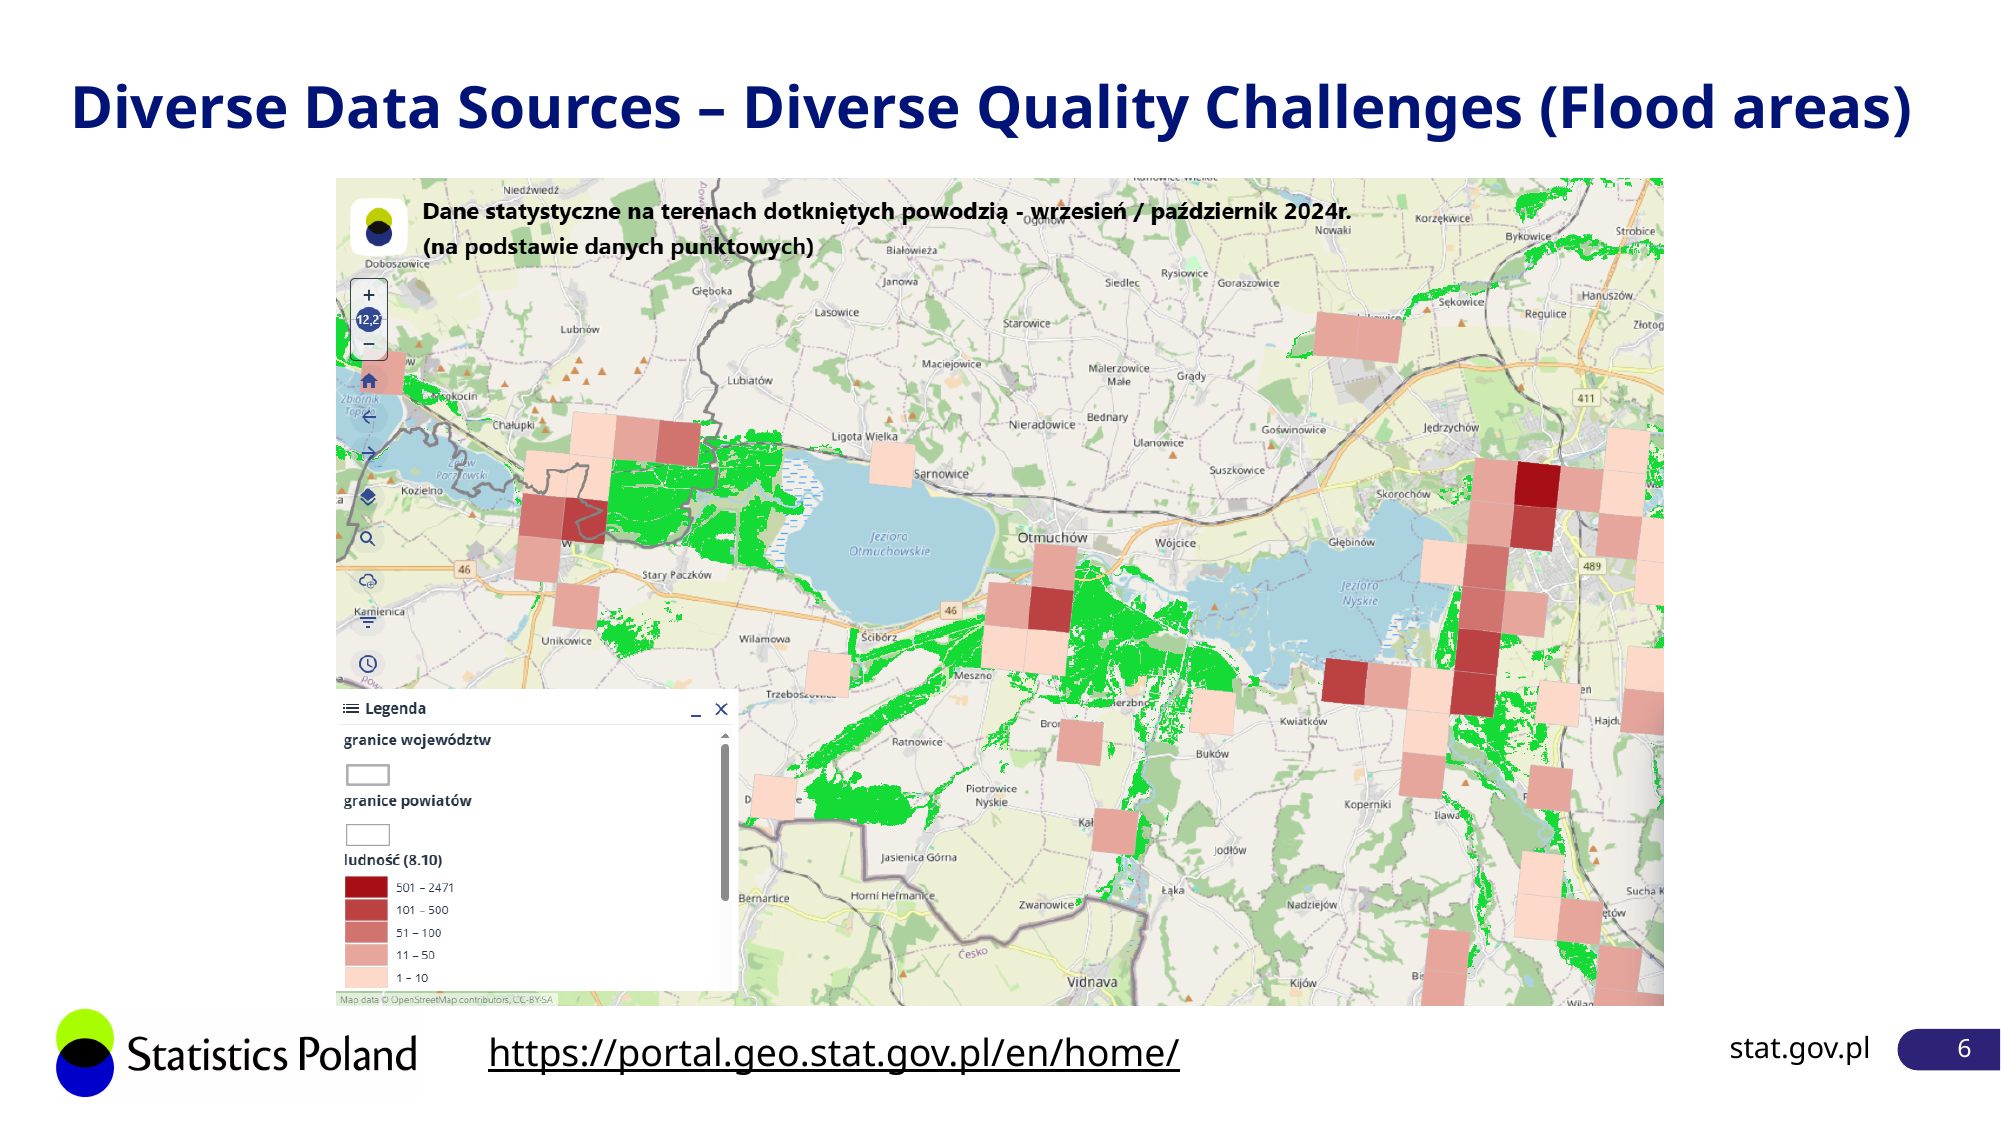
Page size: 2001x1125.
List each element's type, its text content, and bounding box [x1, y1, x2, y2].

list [336, 178, 1664, 1006]
text_box https://portal.geo.stat.gov.pl/en/home/ [473, 1021, 1205, 1087]
picture [55, 1008, 419, 1098]
title Diverse Data Sources – Diverse Quality Challenges (Flood areas) [55, 31, 1945, 150]
footer stat.gov.pl [418, 1005, 1886, 1094]
